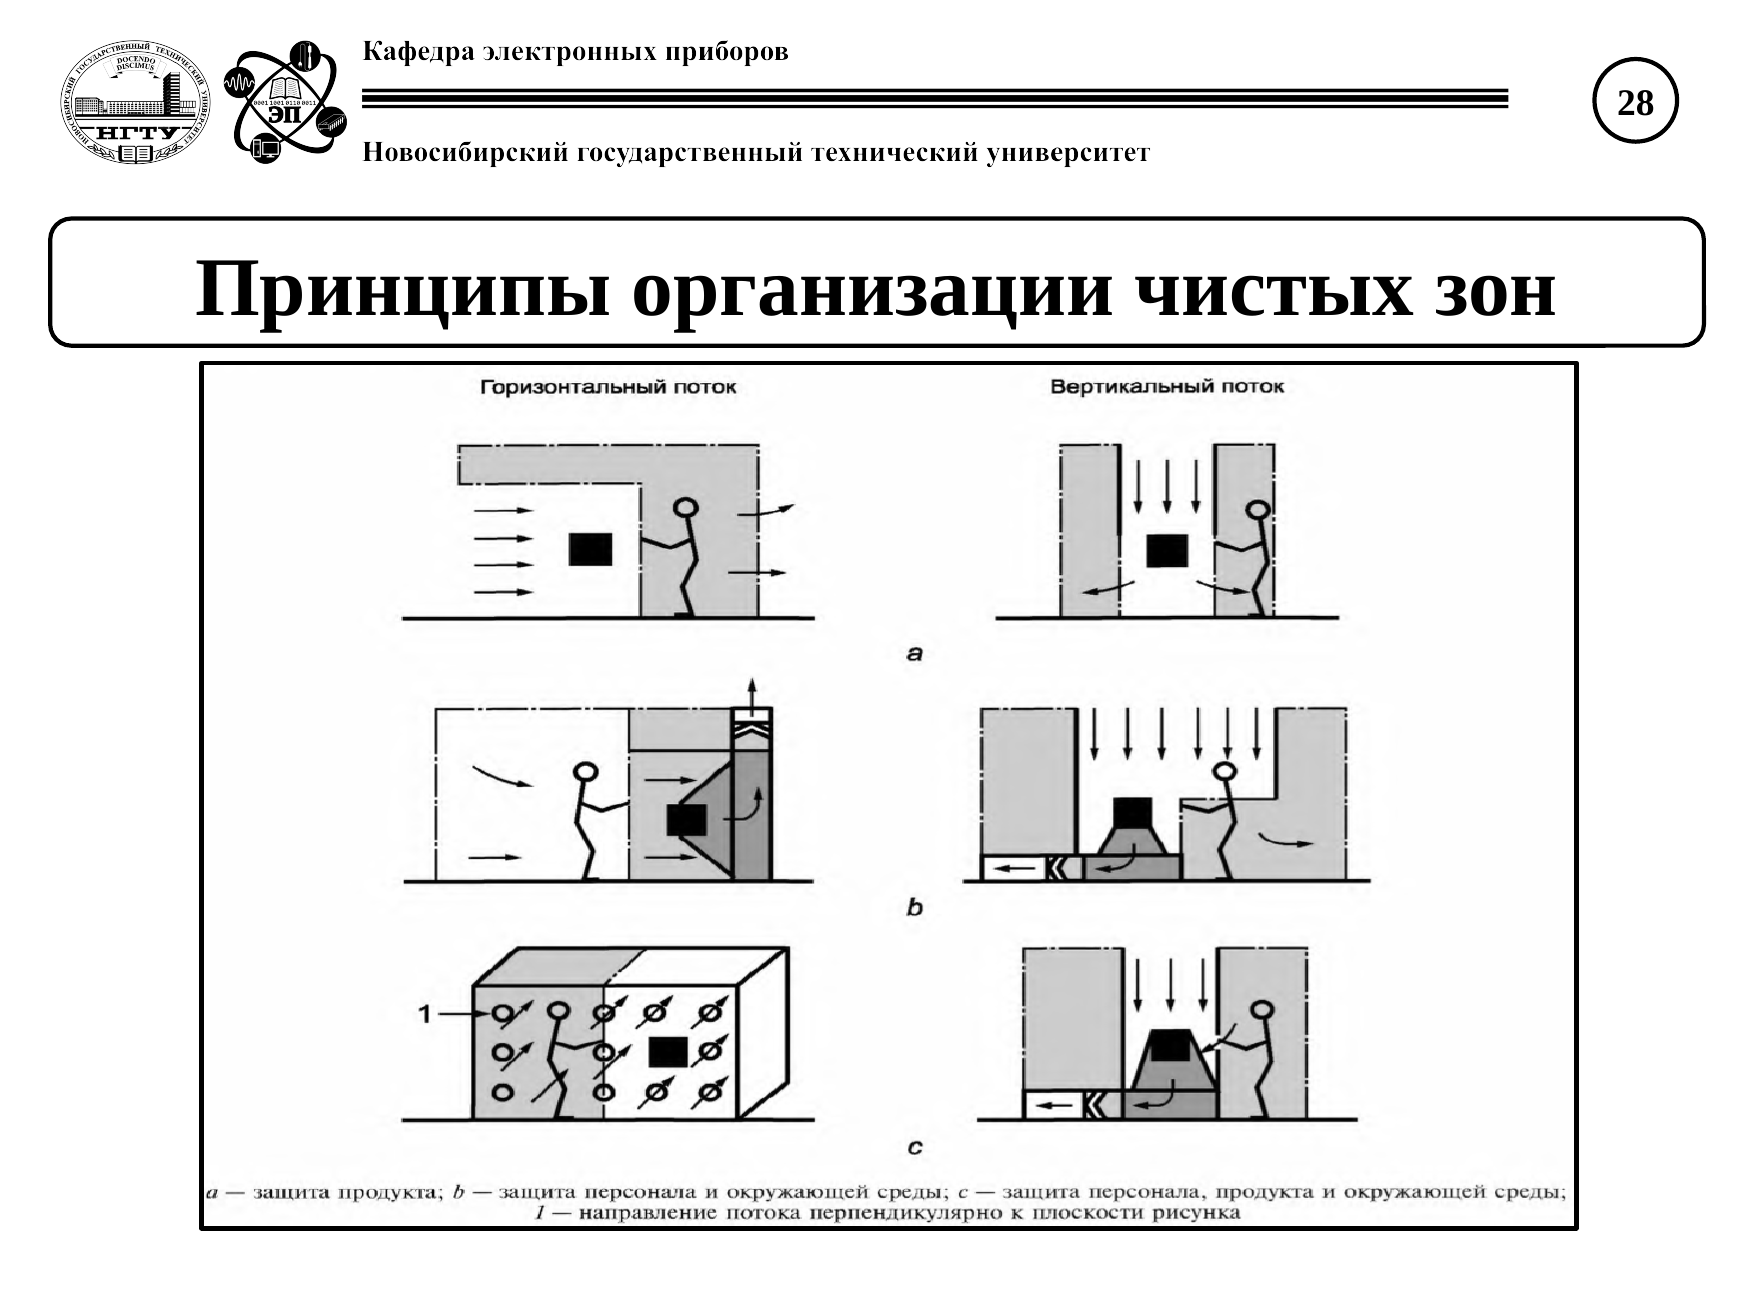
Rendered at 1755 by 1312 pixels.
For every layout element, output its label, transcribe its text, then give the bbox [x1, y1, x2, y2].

text_box Принципы организации чистых зон [48, 216, 1707, 348]
picture [0, 0, 1755, 1312]
text_box 28 [1594, 58, 1678, 142]
